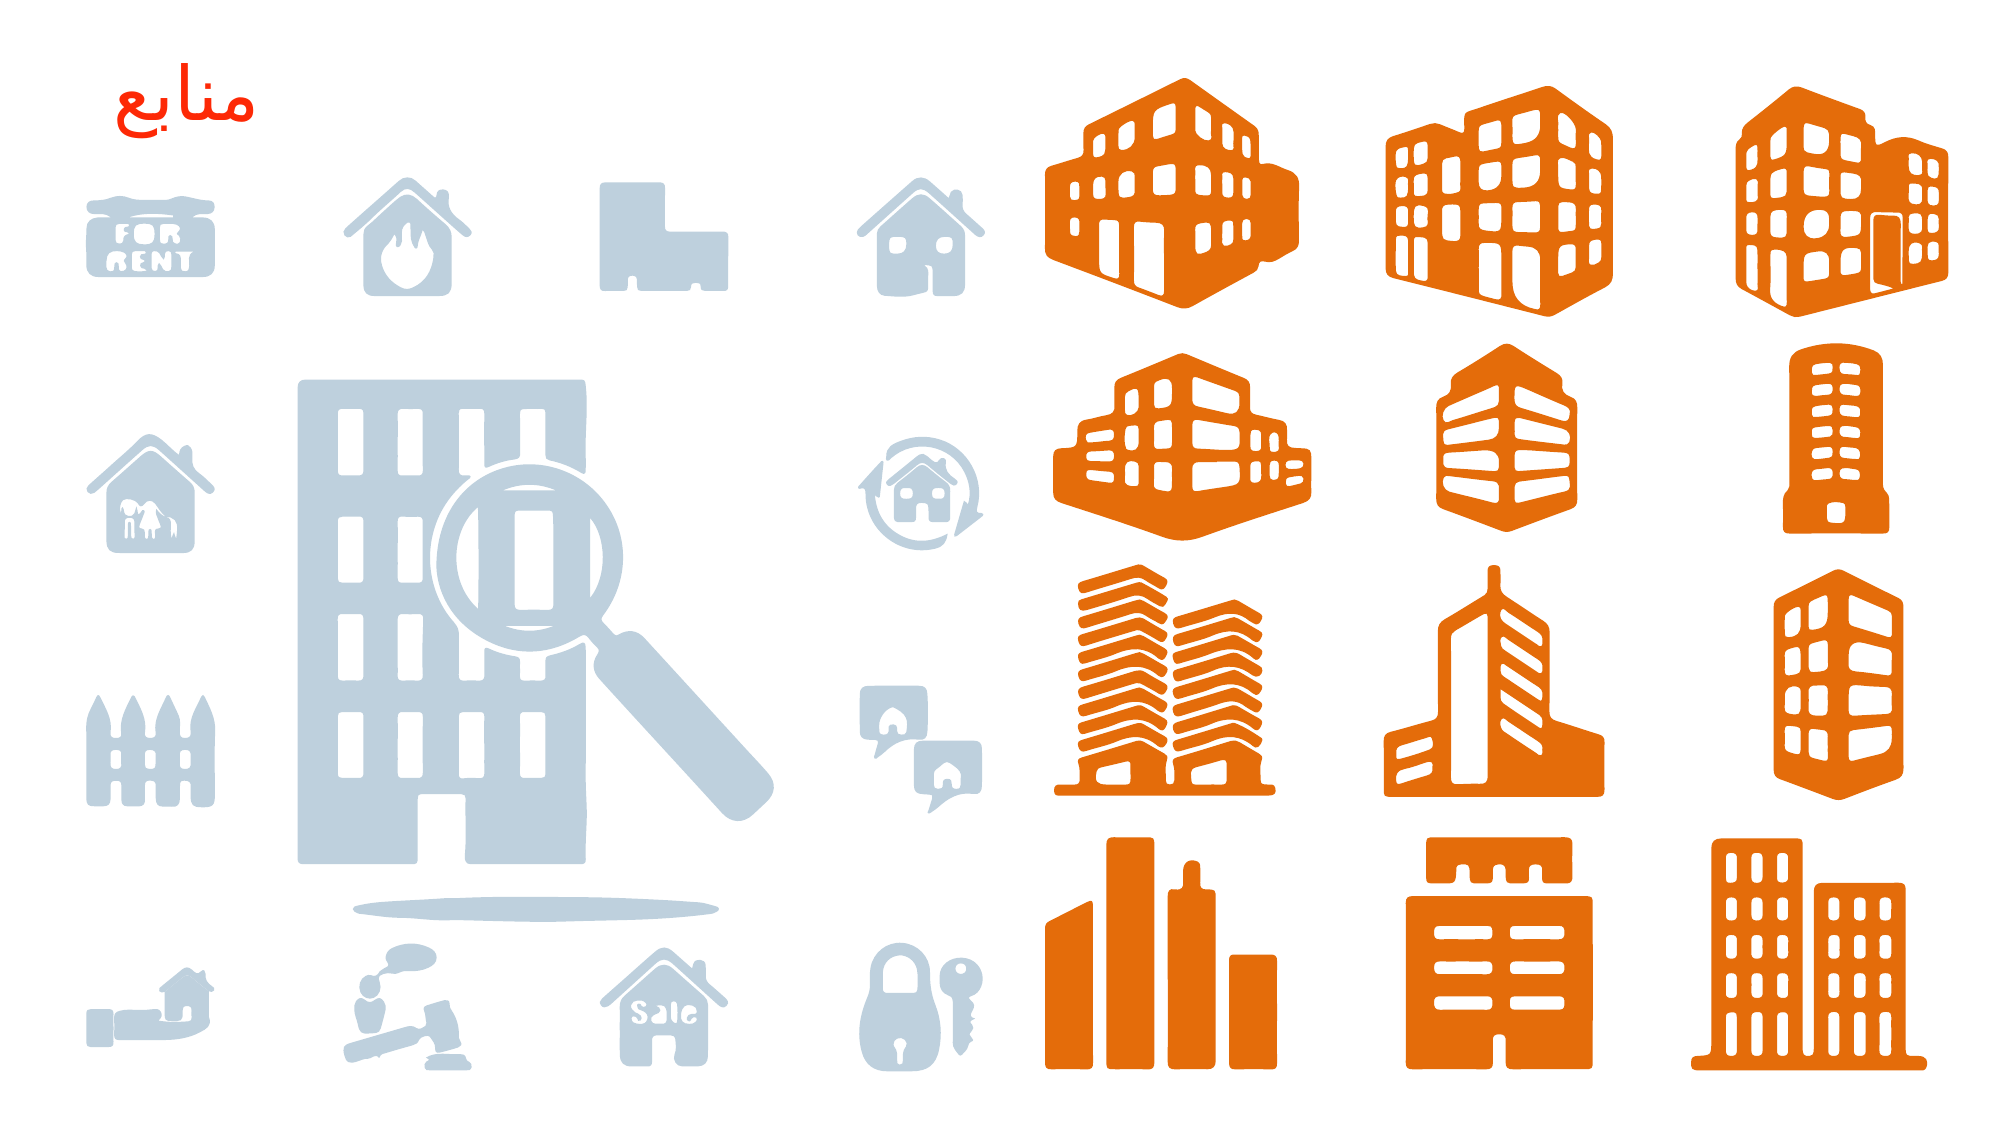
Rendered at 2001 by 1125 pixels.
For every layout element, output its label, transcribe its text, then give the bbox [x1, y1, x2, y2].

text_box [886, 453, 958, 486]
text_box [85, 195, 215, 278]
text_box [599, 947, 729, 1008]
text_box [1691, 838, 1928, 1071]
text_box [1172, 722, 1263, 752]
text_box [1383, 565, 1605, 797]
text_box [859, 685, 928, 759]
text_box [1078, 599, 1168, 629]
text_box [1077, 687, 1168, 717]
text_box [599, 182, 729, 292]
text_box [1172, 705, 1263, 734]
text_box [1167, 860, 1216, 1070]
text_box [1735, 86, 1949, 318]
text_box [1077, 582, 1168, 611]
text_box [359, 943, 437, 999]
text_box [354, 998, 386, 1034]
text_box [297, 379, 587, 865]
text_box [1106, 837, 1155, 1070]
text_box [1045, 900, 1094, 1070]
text_box [424, 1053, 472, 1071]
text_box [1078, 652, 1168, 682]
text_box [858, 460, 948, 551]
text_box [1078, 634, 1168, 664]
text_box [114, 976, 210, 1041]
text_box [1385, 86, 1613, 317]
text_box [1782, 343, 1890, 534]
text_box [913, 740, 983, 814]
text_box [1077, 564, 1168, 594]
text_box [1053, 353, 1312, 541]
text_box [363, 194, 452, 297]
text_box [1773, 569, 1904, 801]
text_box [1405, 896, 1593, 1070]
text_box [1172, 687, 1263, 717]
text_box [1077, 705, 1168, 735]
text_box [1426, 837, 1573, 884]
text_box [352, 896, 719, 922]
text_box [86, 694, 216, 808]
text_box [106, 450, 195, 554]
text_box [1054, 740, 1276, 796]
text_box [1078, 670, 1168, 699]
text_box [86, 434, 215, 494]
text_box [893, 464, 951, 523]
text_box [1044, 78, 1300, 309]
text_box [1172, 652, 1263, 682]
text_box [856, 177, 985, 238]
text_box منابع [40, 35, 334, 117]
text_box [343, 177, 472, 238]
text_box [343, 1000, 462, 1063]
text_box [1172, 617, 1263, 647]
text_box [619, 964, 709, 1067]
text_box [876, 194, 966, 297]
text_box [1172, 634, 1263, 664]
text_box [939, 957, 983, 1056]
text_box [1172, 669, 1263, 699]
text_box [859, 942, 941, 1072]
text_box [1229, 954, 1278, 1070]
text_box [1172, 599, 1263, 629]
text_box [86, 1009, 114, 1048]
text_box [1436, 343, 1578, 532]
text_box [1077, 617, 1168, 647]
text_box [436, 464, 774, 822]
text_box [885, 436, 984, 537]
text_box [159, 967, 215, 993]
text_box [1077, 723, 1168, 752]
